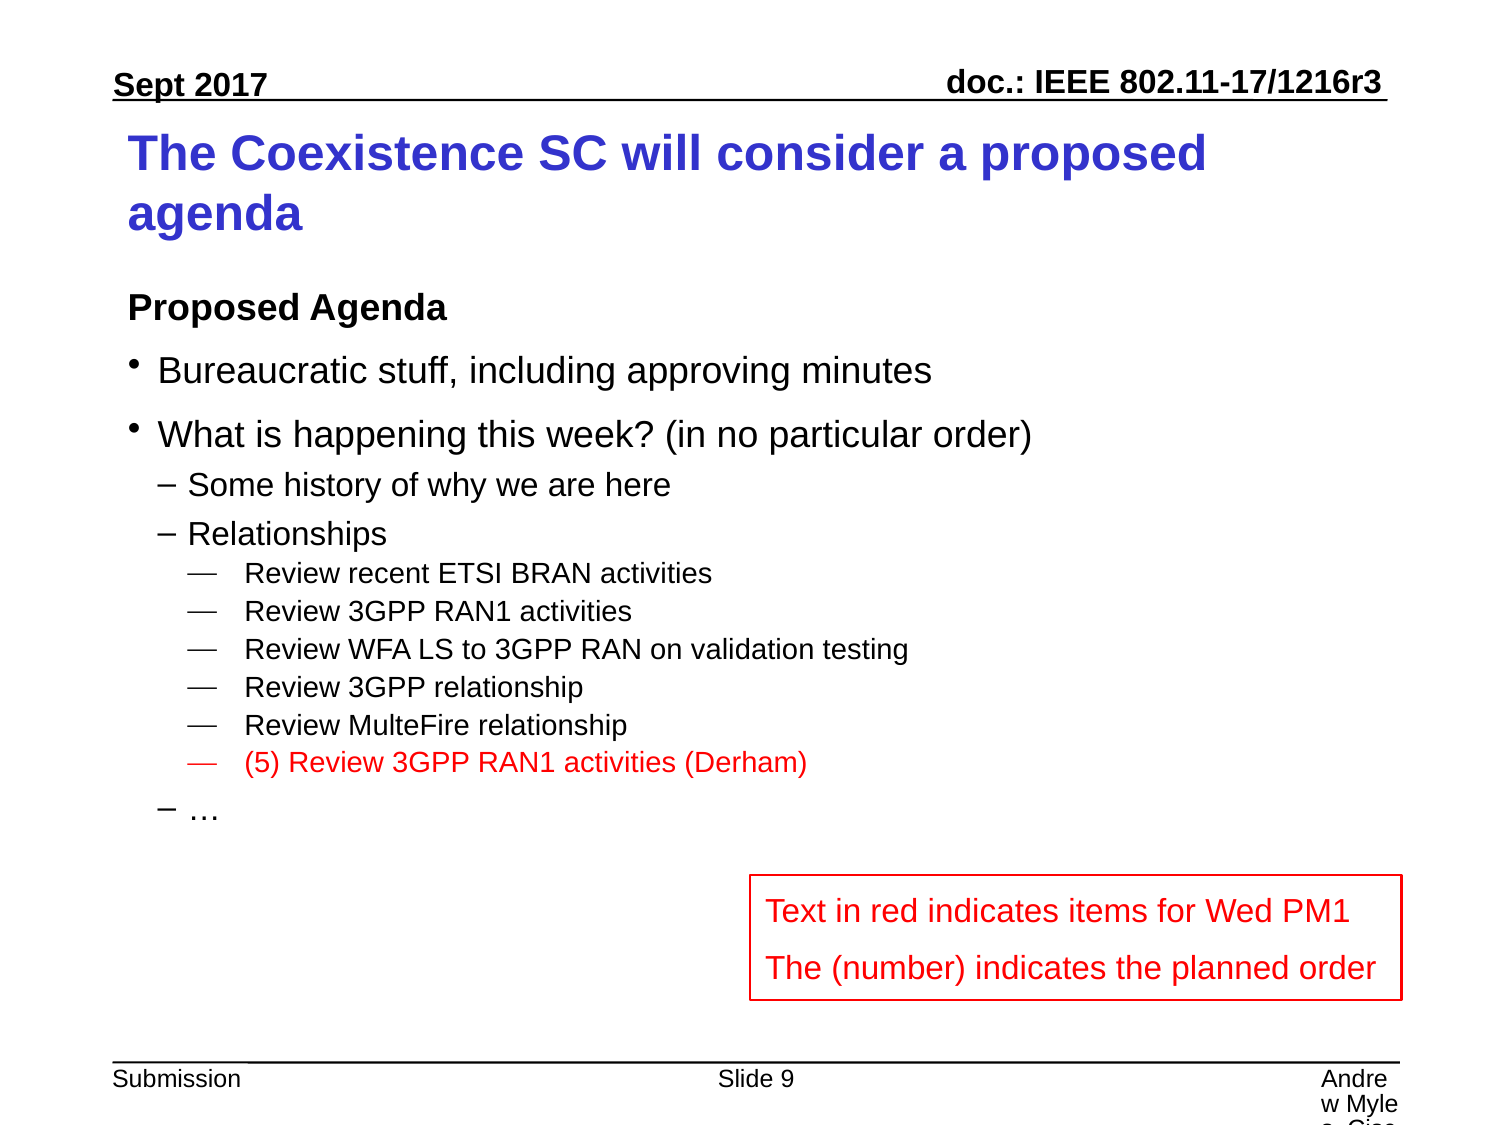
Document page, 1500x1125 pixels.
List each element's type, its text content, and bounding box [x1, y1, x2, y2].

slide_number Slide 9 [709, 1061, 803, 1093]
list Proposed Agenda Bureaucratic stuff, including approving minutes What is happening this week? (in no particular order) Some history of why we are here Relationships Review recent ETSI BRAN activities Review 3GPP RAN1 activities Review WFA LS to 3GPP RAN on validation testing Review 3GPP relationship Review MulteFire relationship (5) Review 3GPP RAN1 activities (Derham) … [112, 275, 1388, 950]
footer Andrew Myles, Cisco [1320, 1061, 1402, 1093]
text_box Text in red indicates items for Wed PM1 The (number) indicates the planned order [750, 875, 1402, 1000]
title The Coexistence SC will consider a proposed agenda [112, 112, 1388, 275]
